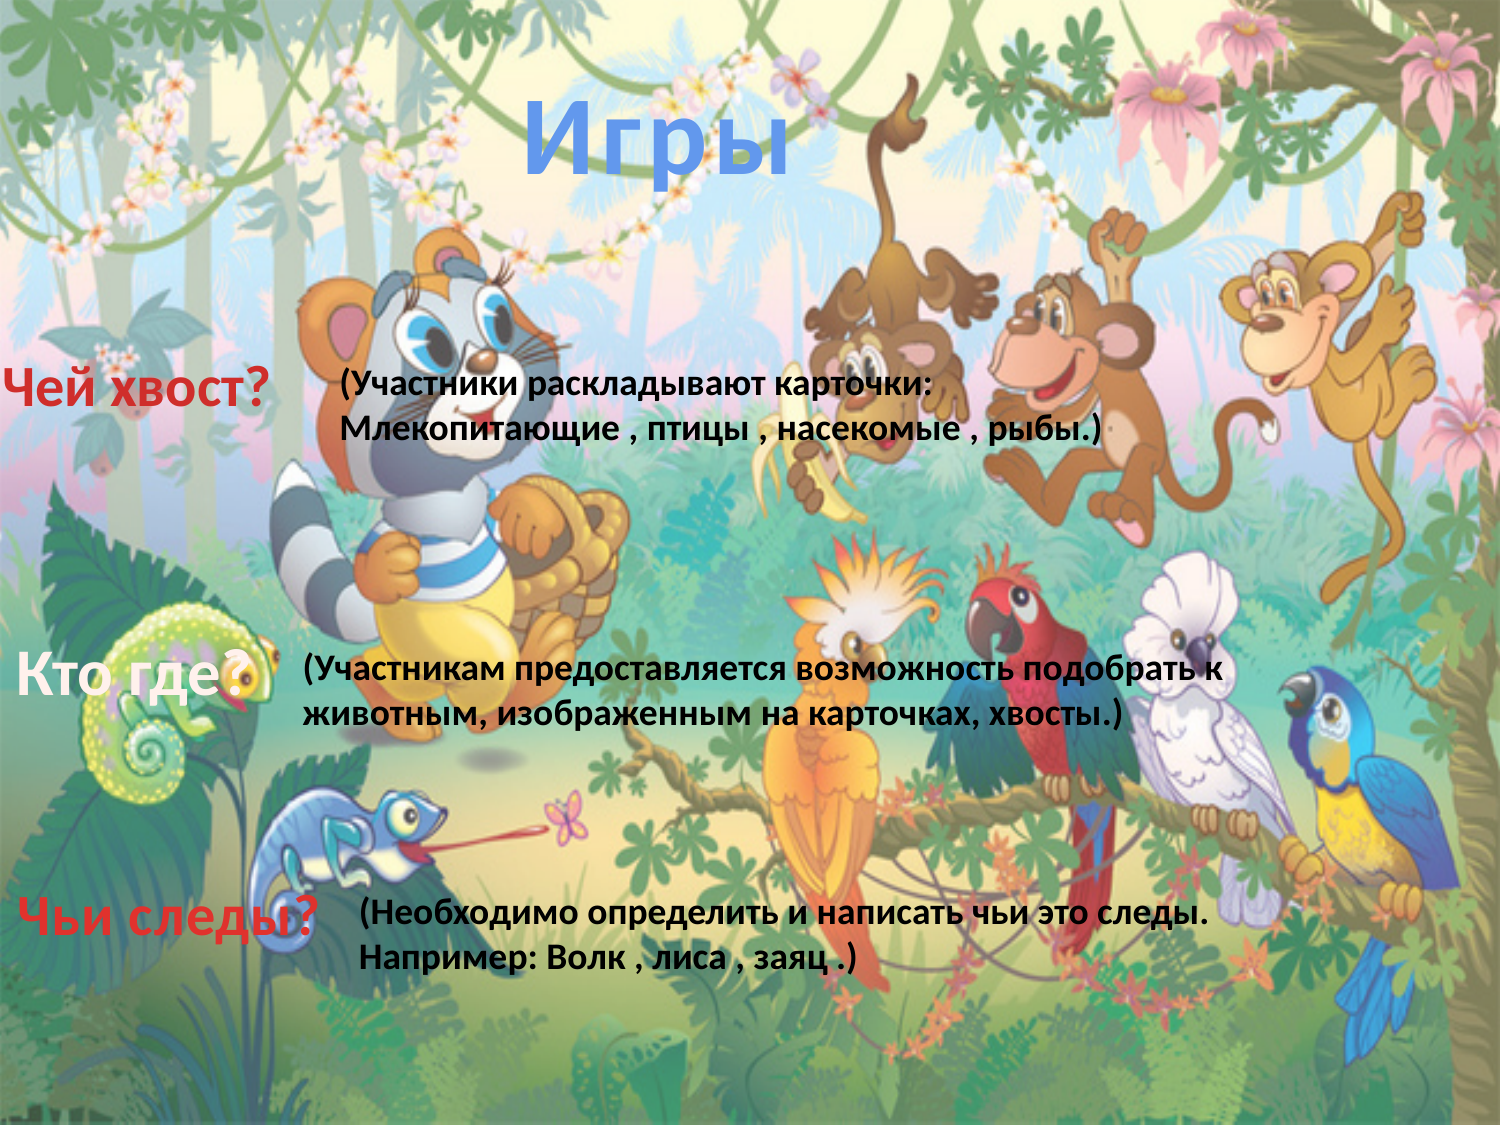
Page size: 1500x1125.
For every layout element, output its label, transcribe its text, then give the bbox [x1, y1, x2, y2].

text_box Кто где? [1, 621, 268, 717]
text_box 3.Где находилась смерть Кощея? [0, 0, 1500, 1125]
text_box (Участники раскладывают карточки: Млекопитающие , птицы , насекомые , рыбы.) [324, 350, 1128, 455]
text_box Чей хвост? [0, 340, 287, 426]
text_box (Необходимо определить и написать чьи это следы. Например: Волк , лиса , заяц .) [344, 879, 1226, 985]
text_box Игры [506, 54, 810, 205]
text_box Чьи следы? [2, 869, 336, 955]
text_box (Участникам предоставляется возможность подобрать к животным, изображенным на карточках, хвосты.) [287, 635, 1267, 740]
